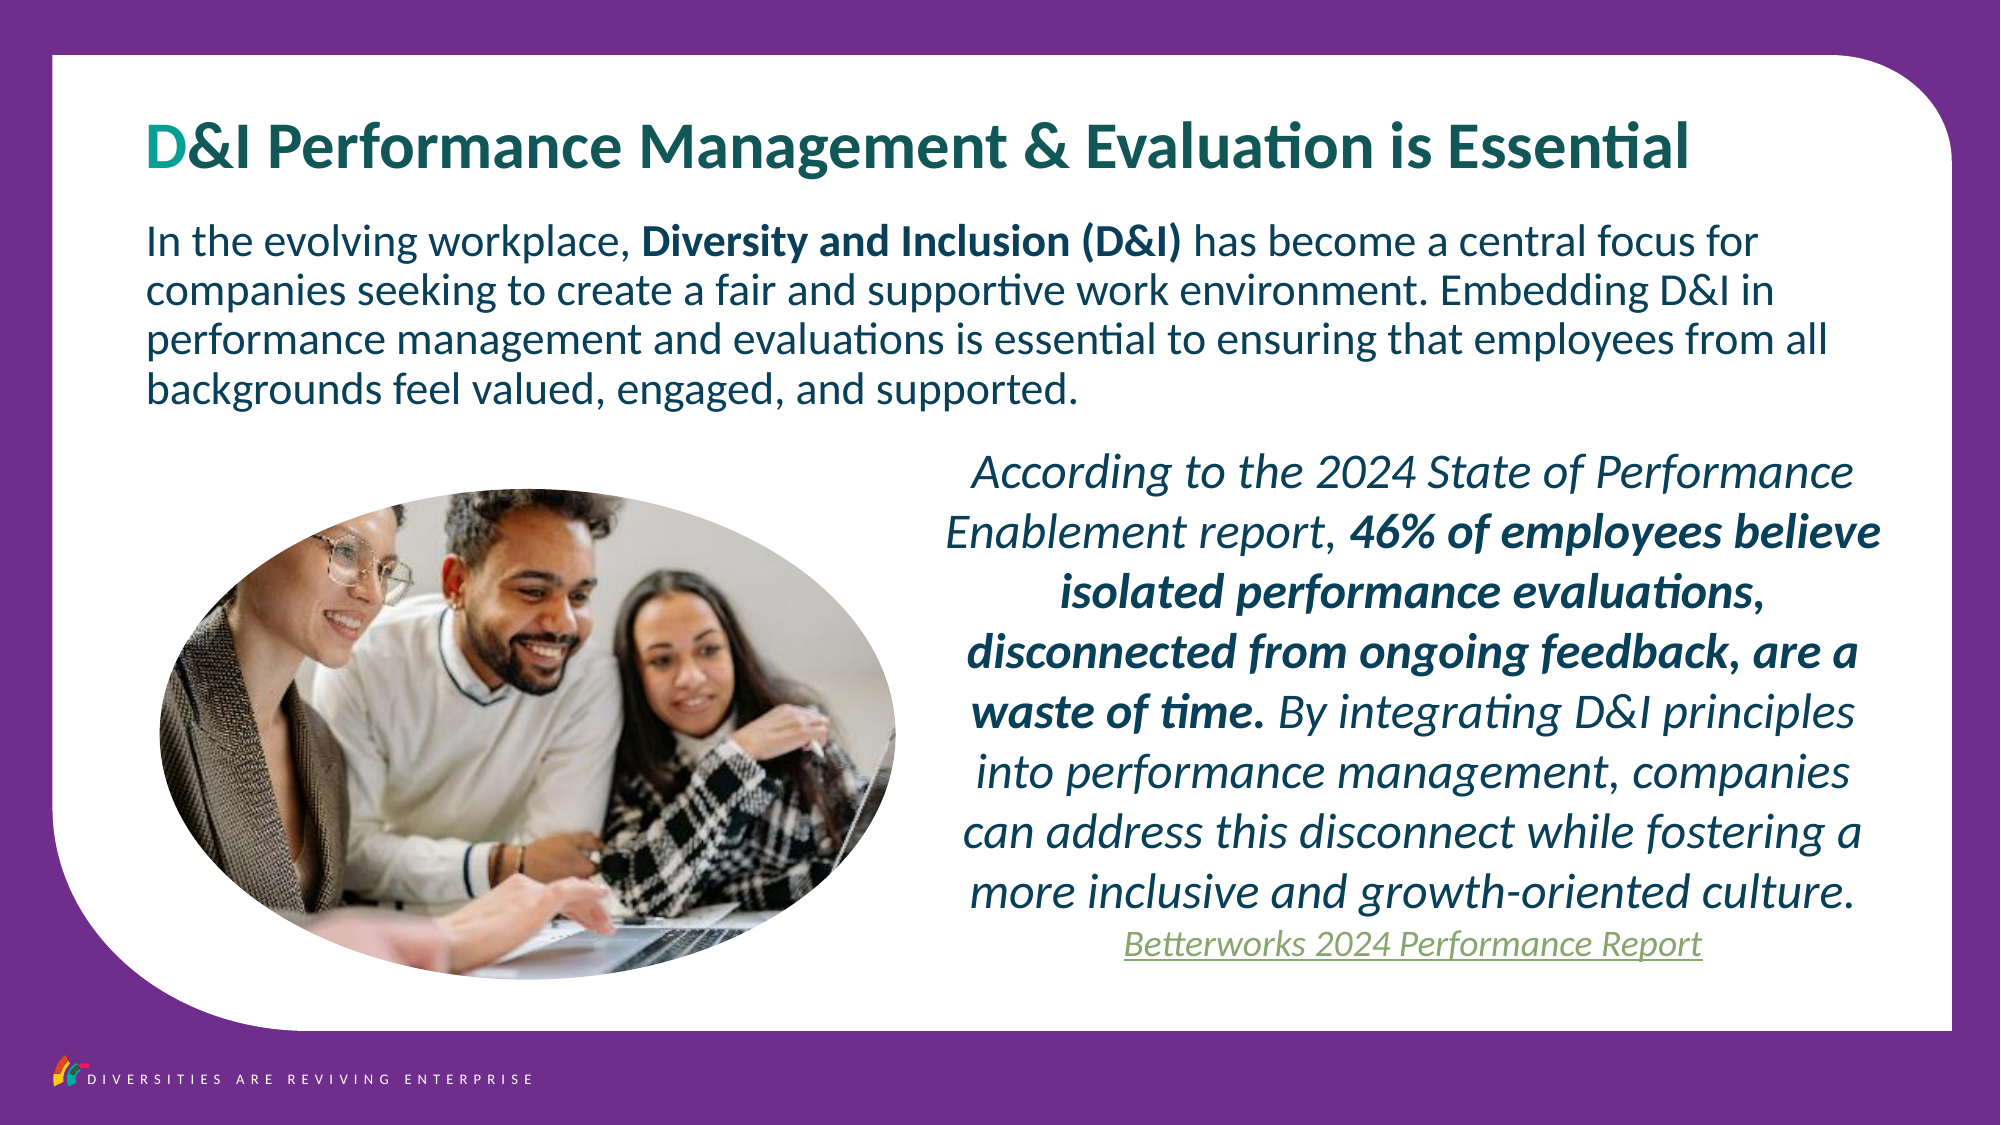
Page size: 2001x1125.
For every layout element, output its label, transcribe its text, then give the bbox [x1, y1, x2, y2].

picture [159, 488, 896, 980]
text_box According to the 2024 State of Performance Enablement report, 46% of employees believe isolated performance evaluations, disconnected from ongoing feedback, are a waste of time. By integrating D&I principles into performance management, companies can address this disconnect while fostering a more inclusive and growth-oriented culture. Betterworks 2024 Performance Report [926, 431, 1900, 1017]
list In the evolving workplace, Diversity and Inclusion (D&I) has become a central focus for companies seeking to create a fair and supportive work environment. Embedding D&I in performance management and evaluations is essential to ensuring that employees from all backgrounds feel valued, engaged, and supported. [130, 236, 1869, 841]
list D&I Performance Management & Evaluation is Essential [130, 104, 1869, 236]
